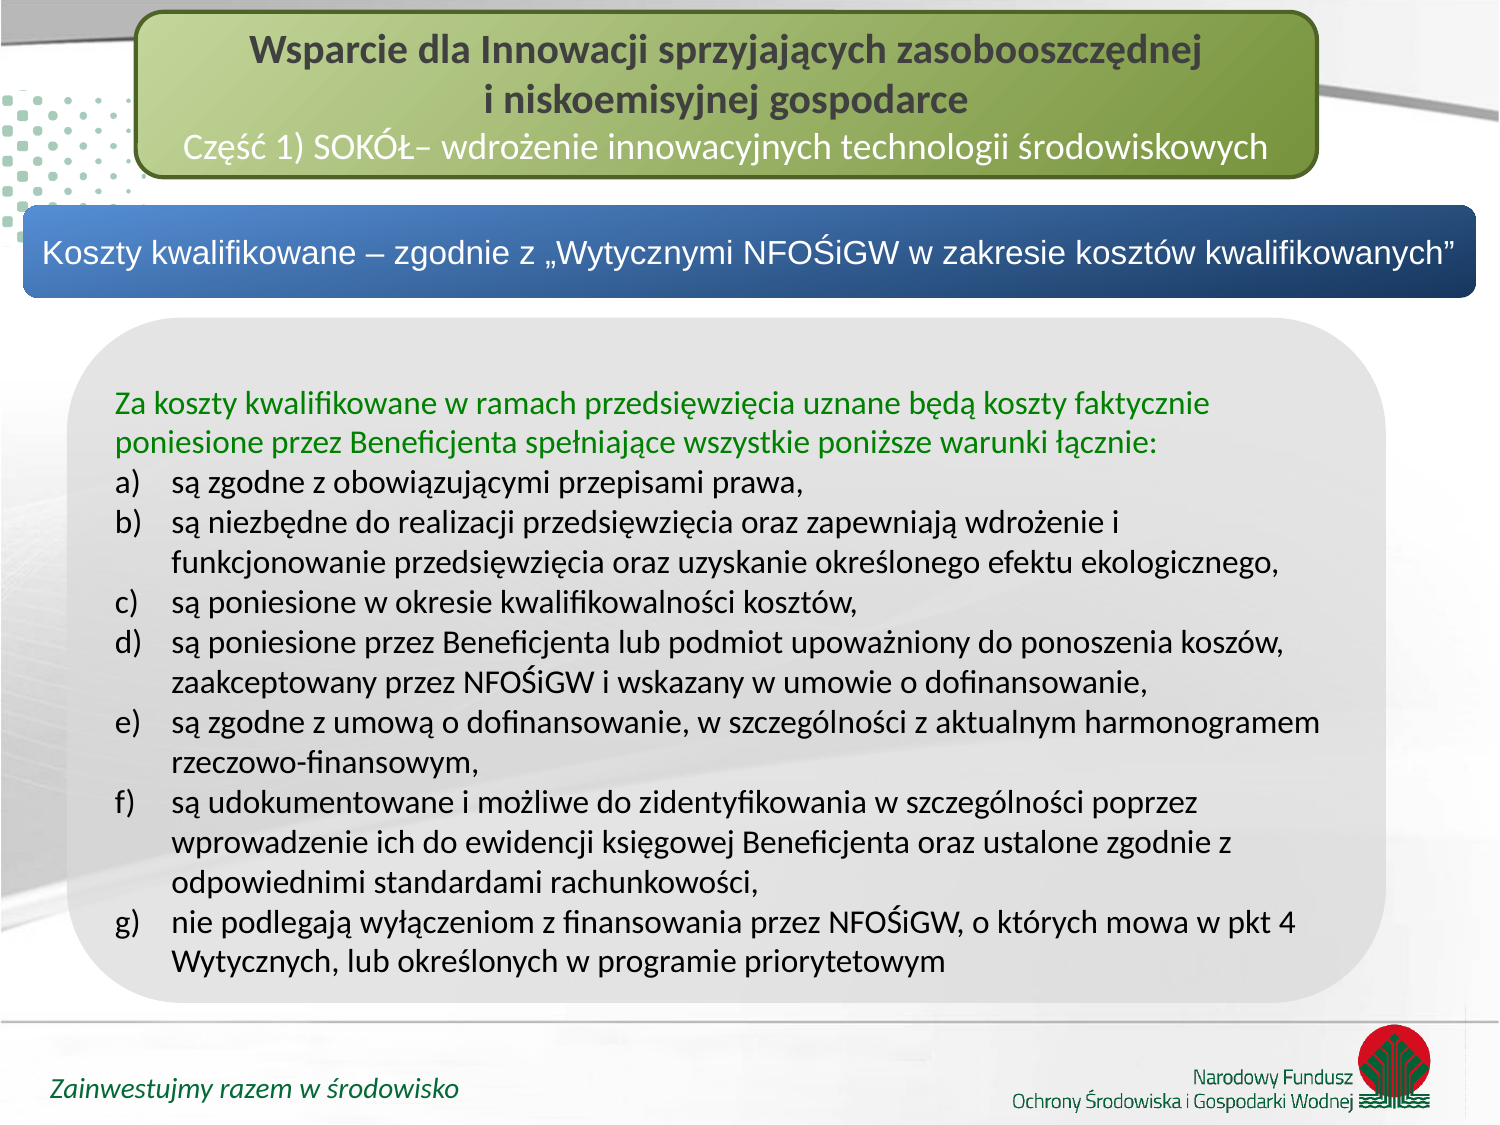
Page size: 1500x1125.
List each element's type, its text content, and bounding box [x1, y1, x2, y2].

picture [0, 0, 1499, 1125]
text_box Koszty kwalifikowane – zgodnie z „Wytycznymi NFOŚiGW w zakresie kosztów kwalifikowanych” [27, 223, 1473, 319]
text_box [20, 203, 1479, 296]
text_box Wsparcie dla Innowacji sprzyjających zasobooszczędnej i niskoemisyjnej gospodarce Część 1) SOKÓŁ– wdrożenie innowacyjnych technologii środowiskowych [133, 9, 1320, 180]
text_box Za koszty kwalifikowane w ramach przedsięwzięcia uznane będą koszty faktycznie poniesione przez Beneficjenta spełniające wszystkie poniższe warunki łącznie: są zgodne z obowiązującymi przepisami prawa, są niezbędne do realizacji przedsięwzięcia oraz zapewniają wdrożenie i funkcjonowanie przedsięwzięcia oraz uzyskanie określonego efektu ekologicznego, są poniesione w okresie kwalifikowalności kosztów, są poniesione przez Beneficjenta lub podmiot upoważniony do ponoszenia koszów, zaakceptowany przez NFOŚiGW i wskazany w umowie o dofinansowanie, są zgodne z umową o dofinansowanie, w szczególności z aktualnym harmonogramem rzeczowo-finansowym, są udokumentowane i możliwe do zidentyfikowania w szczególności poprzez wprowadzenie ich do ewidencji księgowej Beneficjenta oraz ustalone zgodnie z odpowiednimi standardami rachunkowości, nie podlegają wyłączeniom z finansowania przez NFOŚiGW, o których mowa w pkt 4 Wytycznych, lub określonych w programie priorytetowym [64, 319, 1388, 1005]
